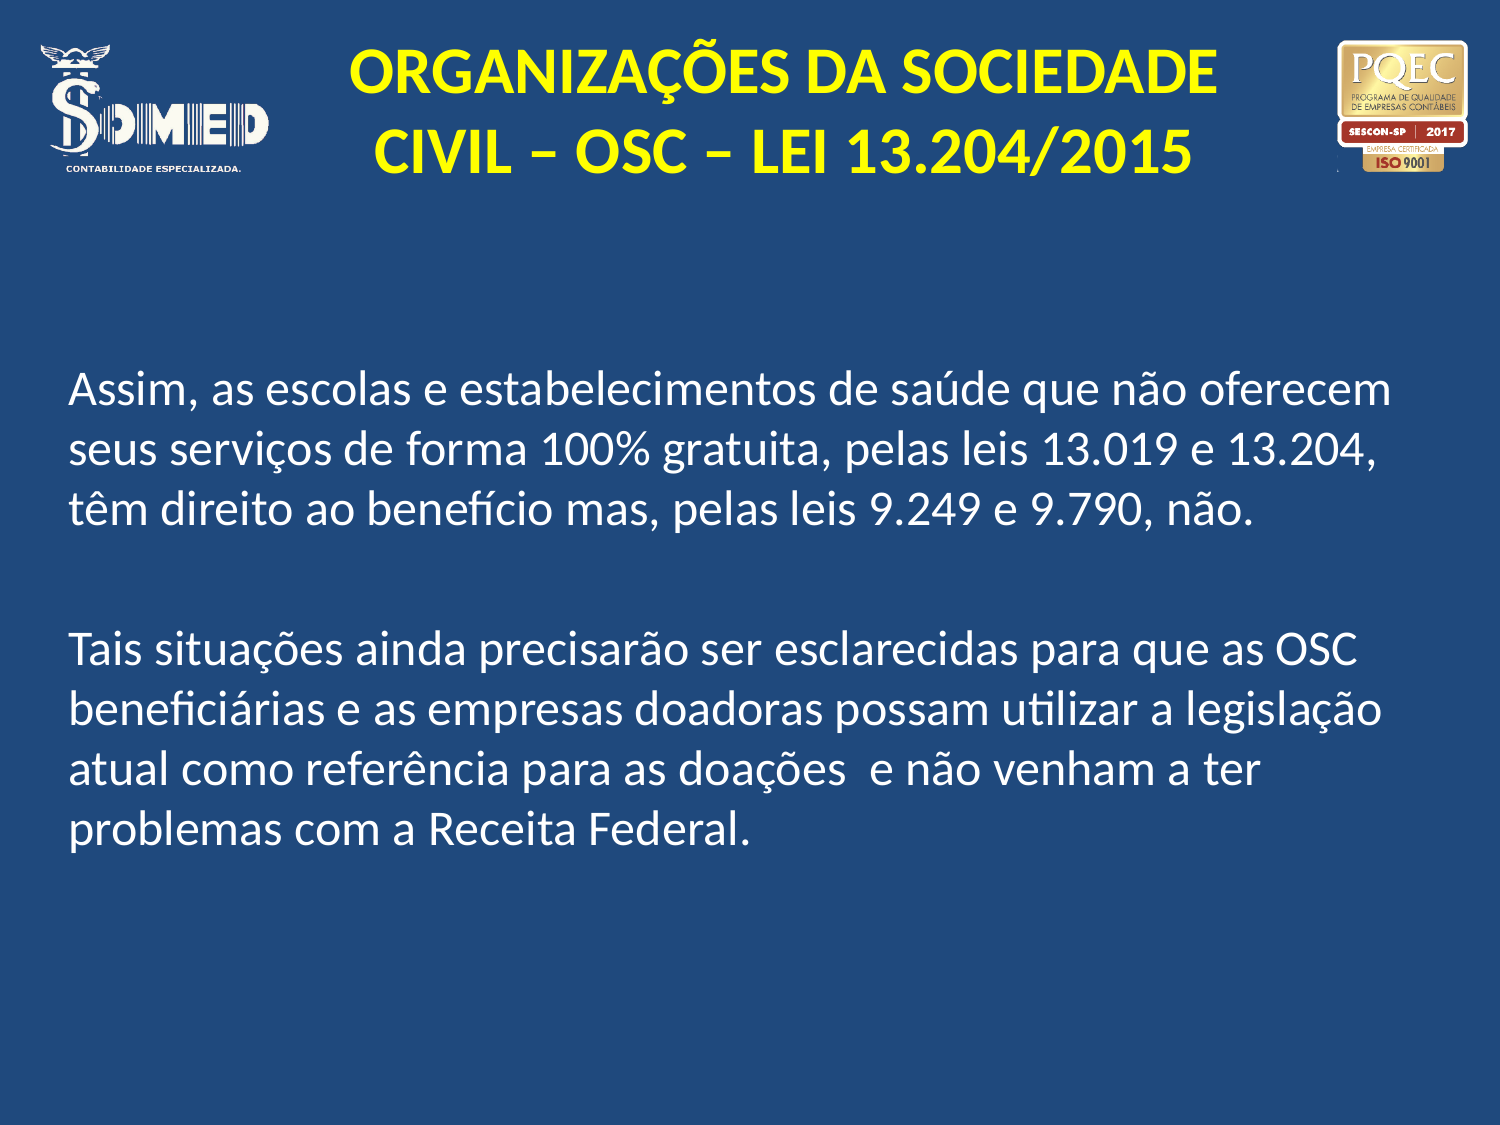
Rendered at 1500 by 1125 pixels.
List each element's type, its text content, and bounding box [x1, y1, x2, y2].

picture [32, 39, 281, 196]
title ORGANIZAÇÕES DA SOCIEDADE CIVIL – OSC – LEI 13.204/2015 [117, 53, 1468, 241]
list Assim, as escolas e estabelecimentos de saúde que não oferecem seus serviços de forma 100% gratuita, pelas leis 13.019 e 13.204, têm direito ao benefício mas, pelas leis 9.249 e 9.790, não. Tais situações ainda precisarão ser esclarecidas para que as OSC beneficiárias e as empresas doadoras possam utilizar a legislação atual como referência para as doações e não venham a ter problemas com a Receita Federal. [53, 208, 1451, 1094]
picture [1336, 40, 1468, 172]
